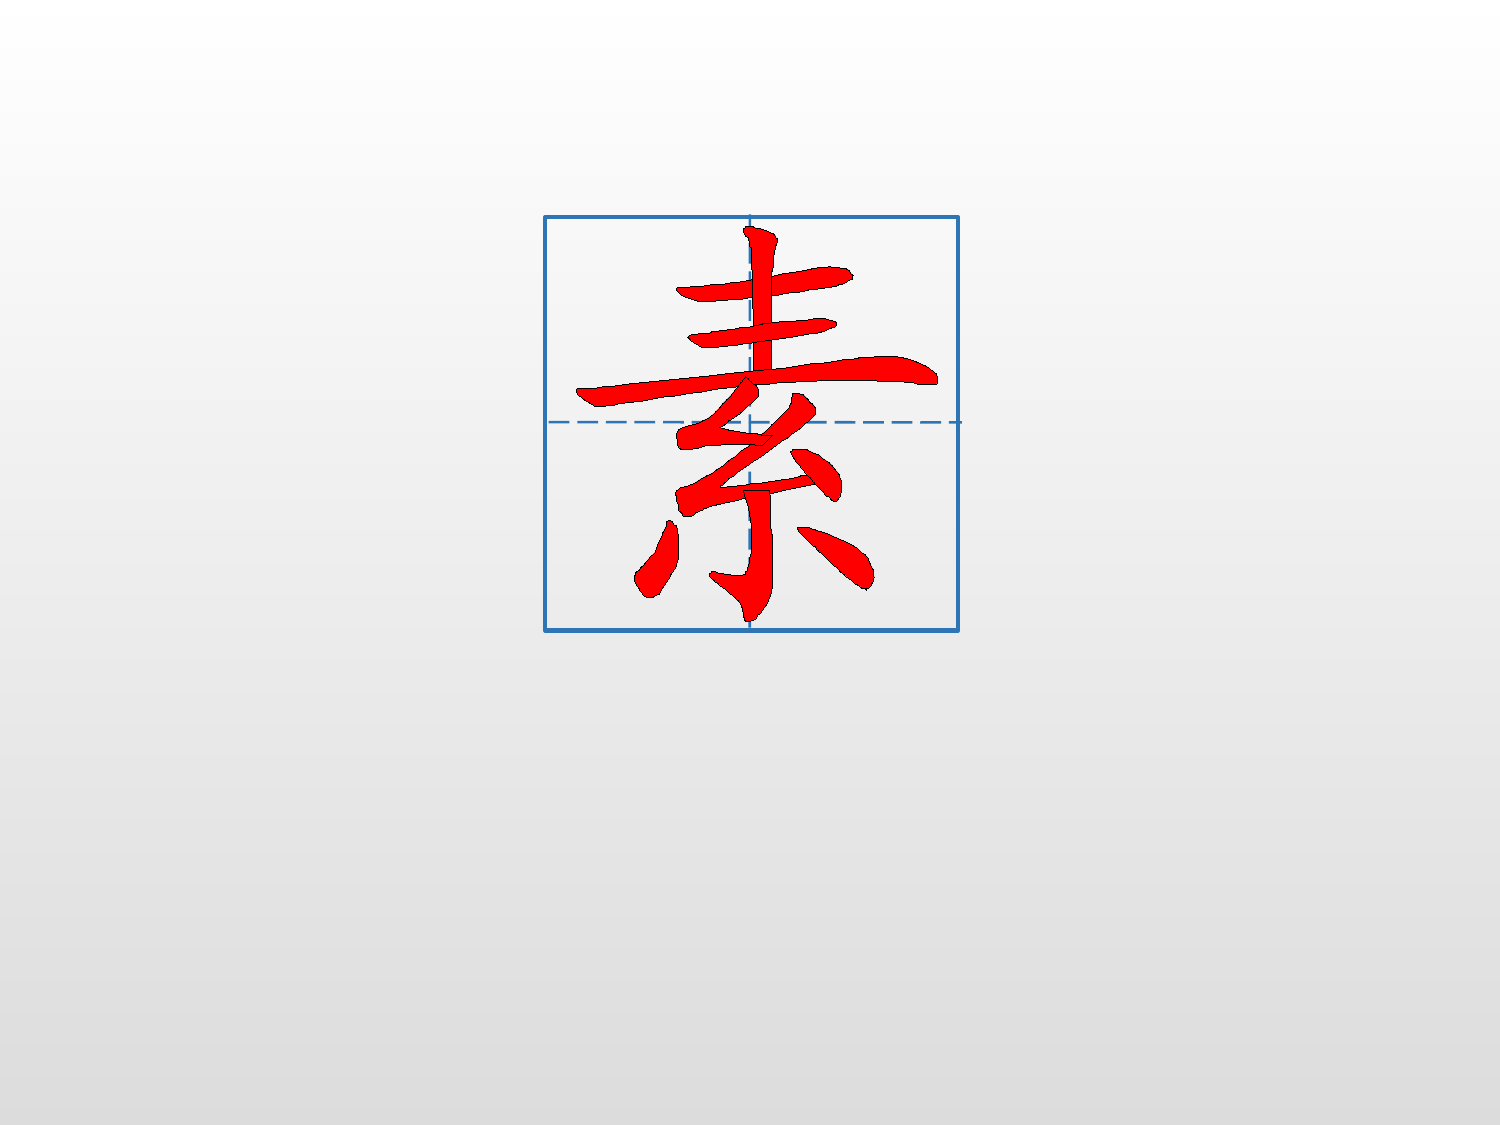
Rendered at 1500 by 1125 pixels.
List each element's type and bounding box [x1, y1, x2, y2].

text_box [544, 214, 962, 631]
